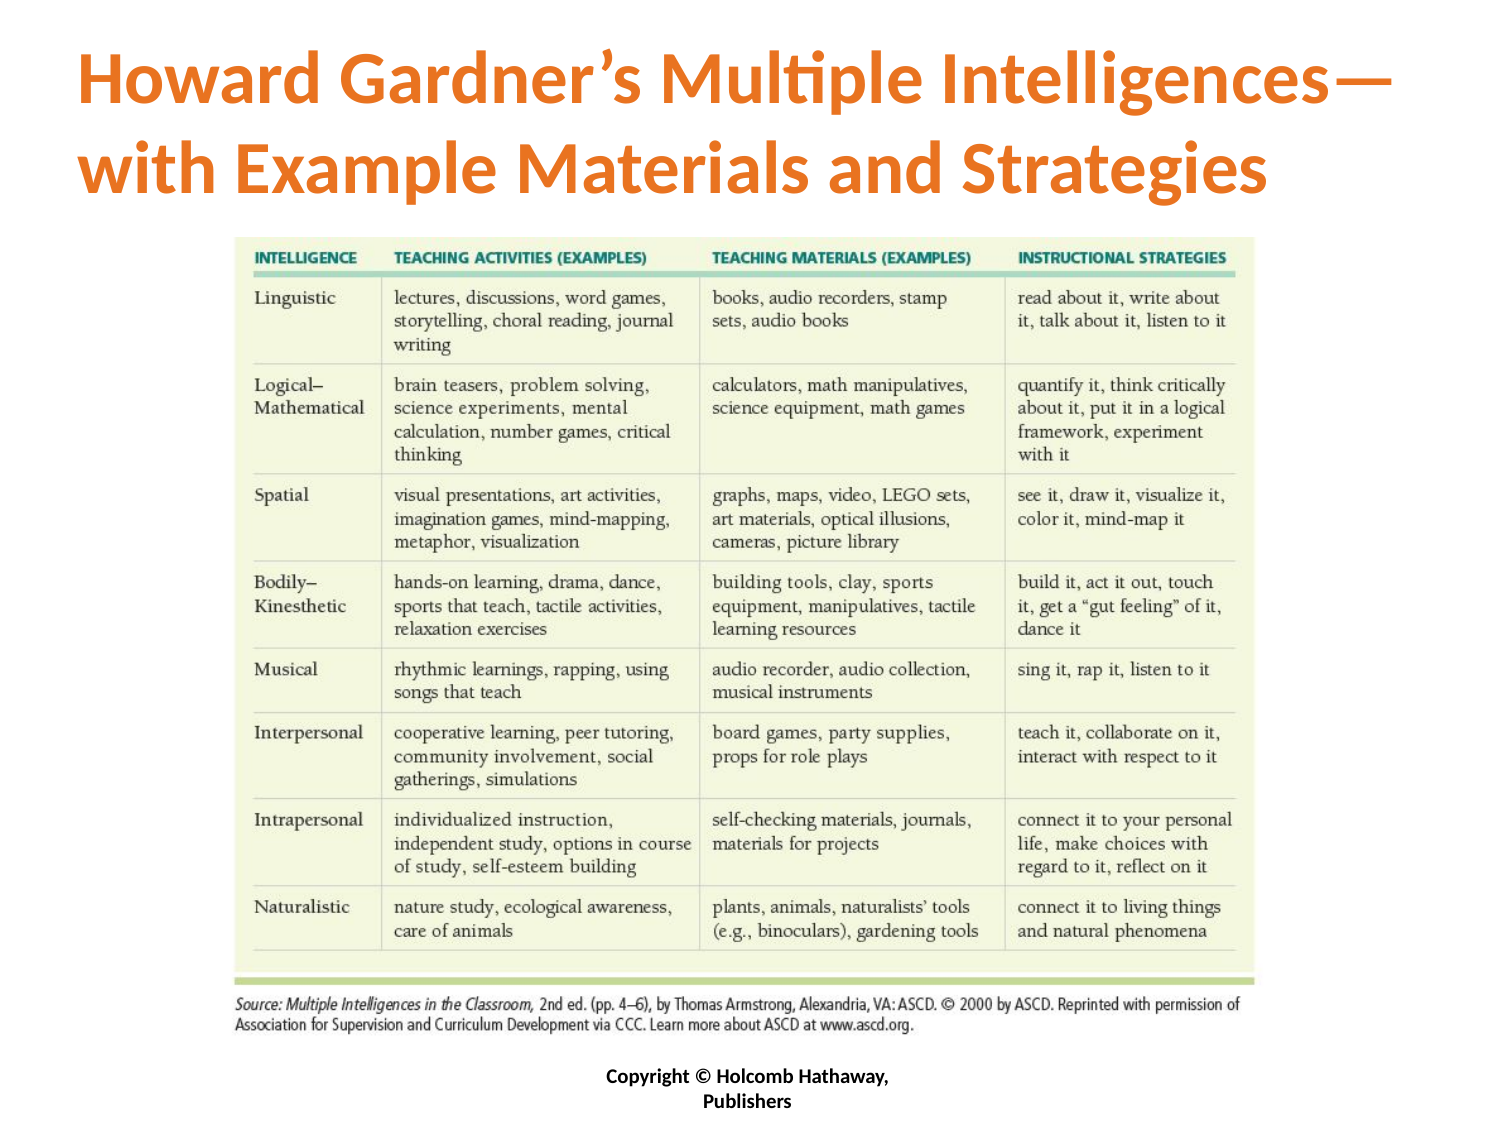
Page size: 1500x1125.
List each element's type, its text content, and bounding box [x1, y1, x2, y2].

title Howard Gardner’s Multiple Intelligences—with Example Materials and Strategies [62, 24, 1450, 213]
footer Copyright © Holcomb Hathaway, Publishers [0, 1051, 1500, 1125]
picture [212, 237, 1301, 1052]
